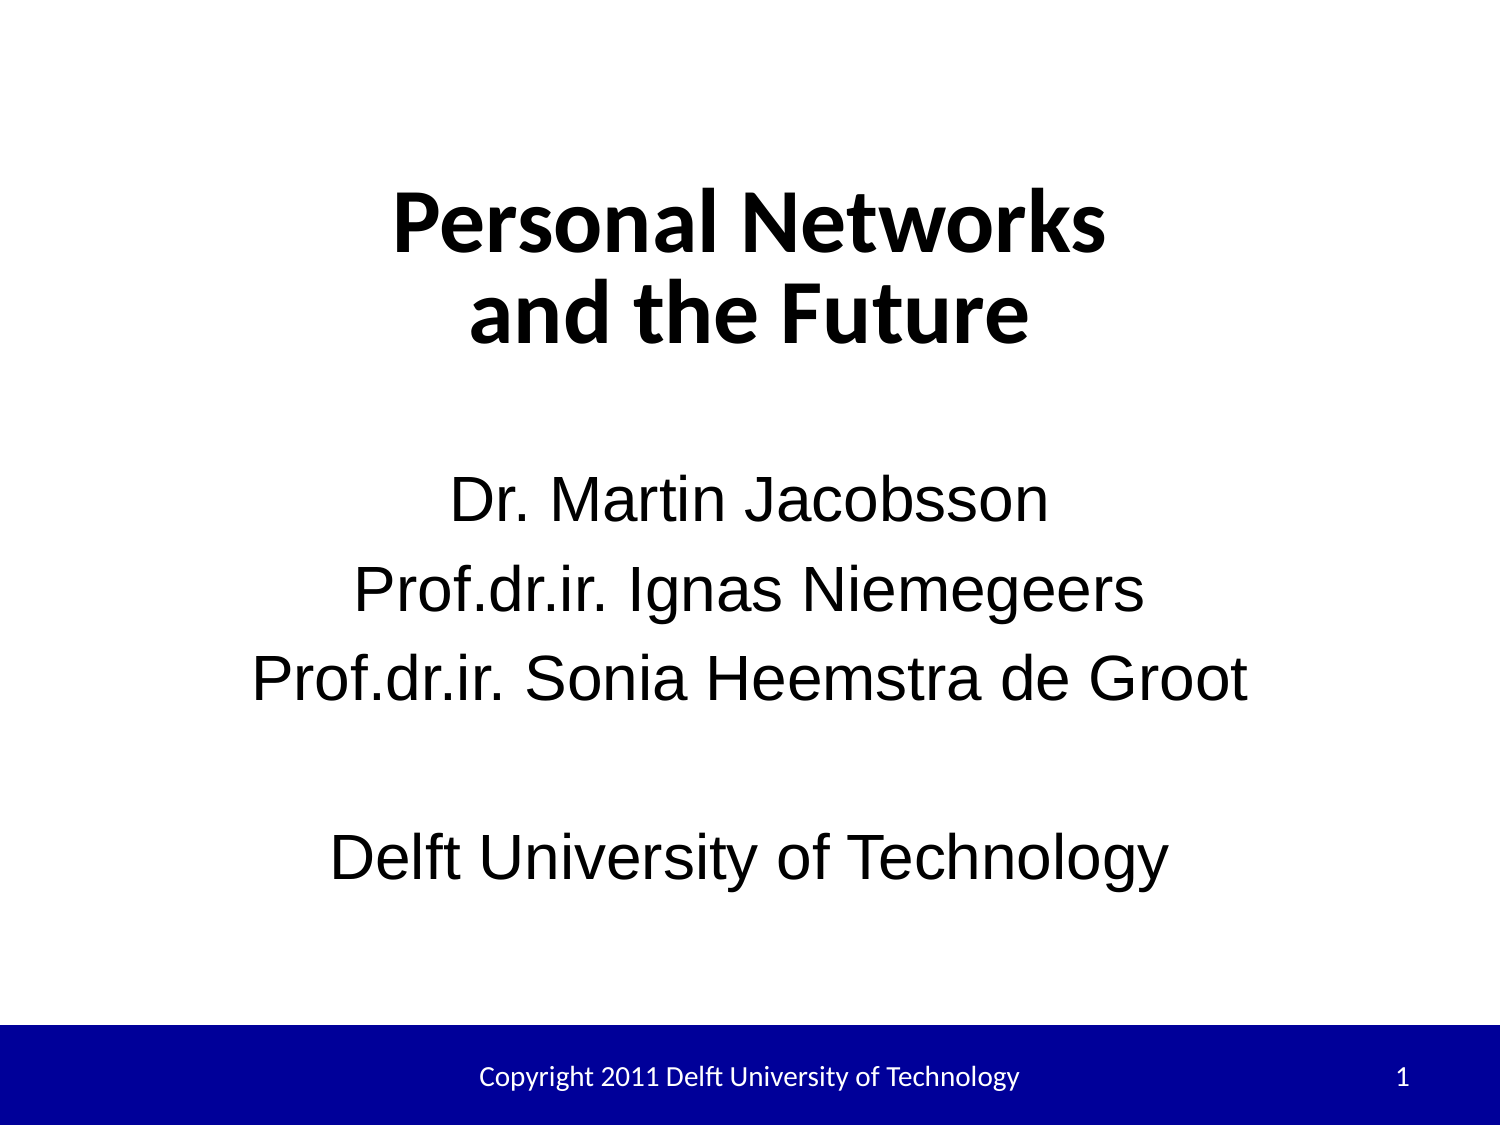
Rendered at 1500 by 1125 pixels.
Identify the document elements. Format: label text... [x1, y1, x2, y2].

footer Copyright 2011 Delft University of Technology [437, 1049, 1063, 1103]
slide_number 1 [1074, 1049, 1426, 1103]
title Personal Networks and the Future [112, 149, 1388, 392]
subtitle Dr. Martin Jacobsson Prof.dr.ir. Ignas Niemegeers Prof.dr.ir. Sonia Heemstra de Groot Delft University of Technology [224, 449, 1276, 926]
